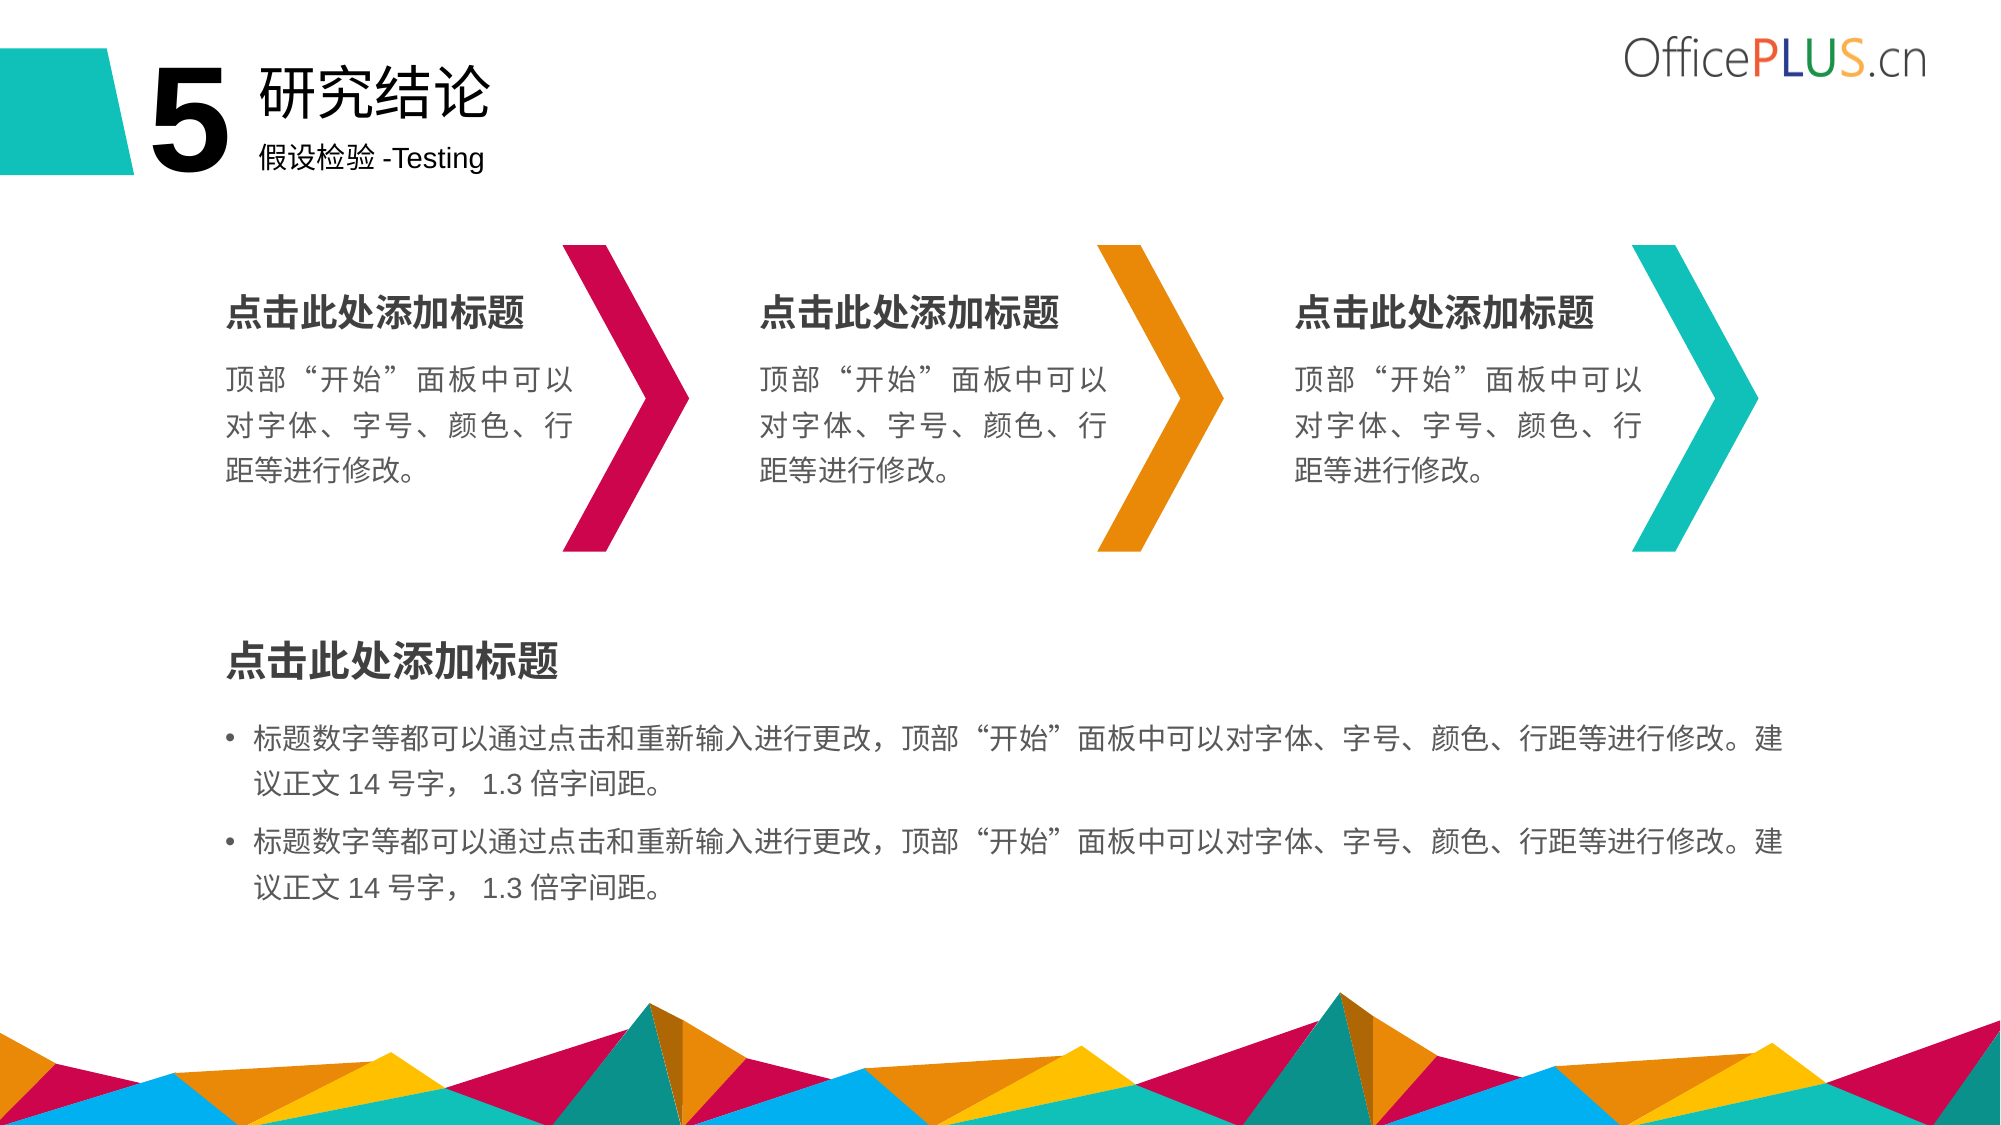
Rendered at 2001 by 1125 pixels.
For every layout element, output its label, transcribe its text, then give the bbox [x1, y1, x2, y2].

text_box 5 [134, 13, 353, 209]
text_box [560, 244, 691, 553]
text_box [0, 47, 134, 177]
text_box 点击此处添加标题 [745, 281, 1123, 342]
text_box 研究结论 [353, 48, 513, 132]
text_box [1630, 244, 1760, 553]
text_box 点击此处添加标题 [210, 281, 588, 342]
text_box 假设检验-Testing [353, 132, 691, 183]
text_box 顶部“开始”面板中可以对字体、字号、颜色、行距等进行修改。 [1279, 343, 1658, 495]
text_box 点击此处添加标题 [210, 627, 1454, 692]
text_box 标题数字等都可以通过点击和重新输入进行更改，顶部“开始”面板中可以对字体、字号、颜色、行距等进行修改。建议正文14号字，1.3倍字间距。 标题数字等都可以通过点击和重新输入进行更改，顶部“开始”面板中可以对字体、字号、颜色、行距等进行修改。建议正文14号字，1.3倍字间距。 [210, 702, 1800, 912]
text_box 顶部“开始”面板中可以对字体、字号、颜色、行距等进行修改。 [210, 343, 588, 495]
text_box [1095, 244, 1226, 553]
text_box 点击此处添加标题 [1279, 281, 1658, 342]
picture [1624, 36, 1925, 77]
text_box 顶部“开始”面板中可以对字体、字号、颜色、行距等进行修改。 [745, 343, 1123, 495]
